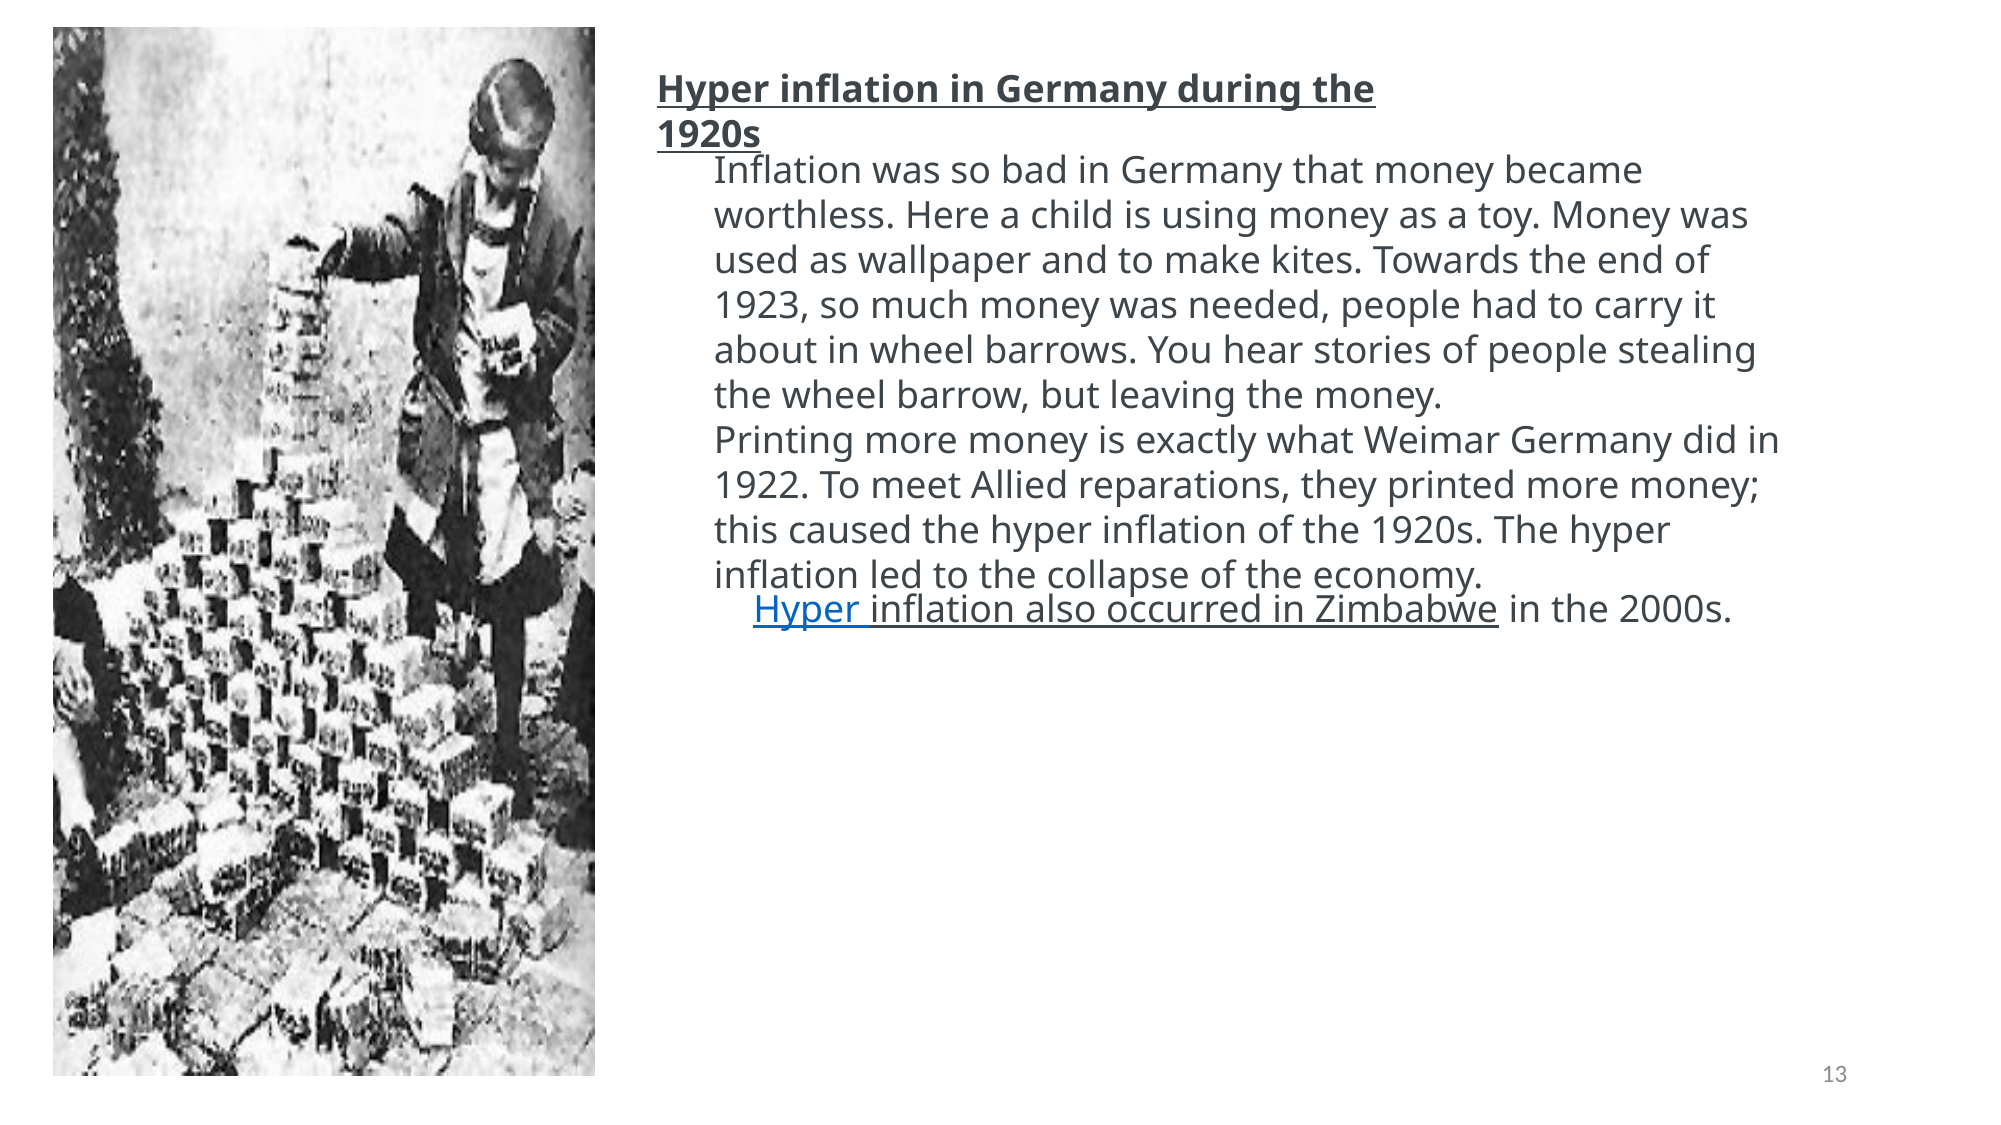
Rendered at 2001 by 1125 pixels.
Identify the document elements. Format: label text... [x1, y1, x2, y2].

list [52, 27, 595, 1076]
text_box Hyper inflation also occurred in Zimbabwe in the 2000s. [738, 532, 1782, 643]
text_box Inflation was so bad in Germany that money became worthless. Here a child is using money as a toy. Money was used as wallpaper and to make kites. Towards the end of 1923, so much money was needed, people had to carry it about in wheel barrows. You hear stories of people stealing the wheel barrow, but leaving the money. Printing more money is exactly what Weimar Germany did in 1922. To meet Allied reparations, they printed more money; this caused the hyper inflation of the 1920s. The hyper inflation led to the collapse of the economy. [699, 138, 1814, 604]
text_box Hyper inflation in Germany during the 1920s [641, 57, 1445, 163]
slide_number 13 [1412, 1042, 1863, 1103]
